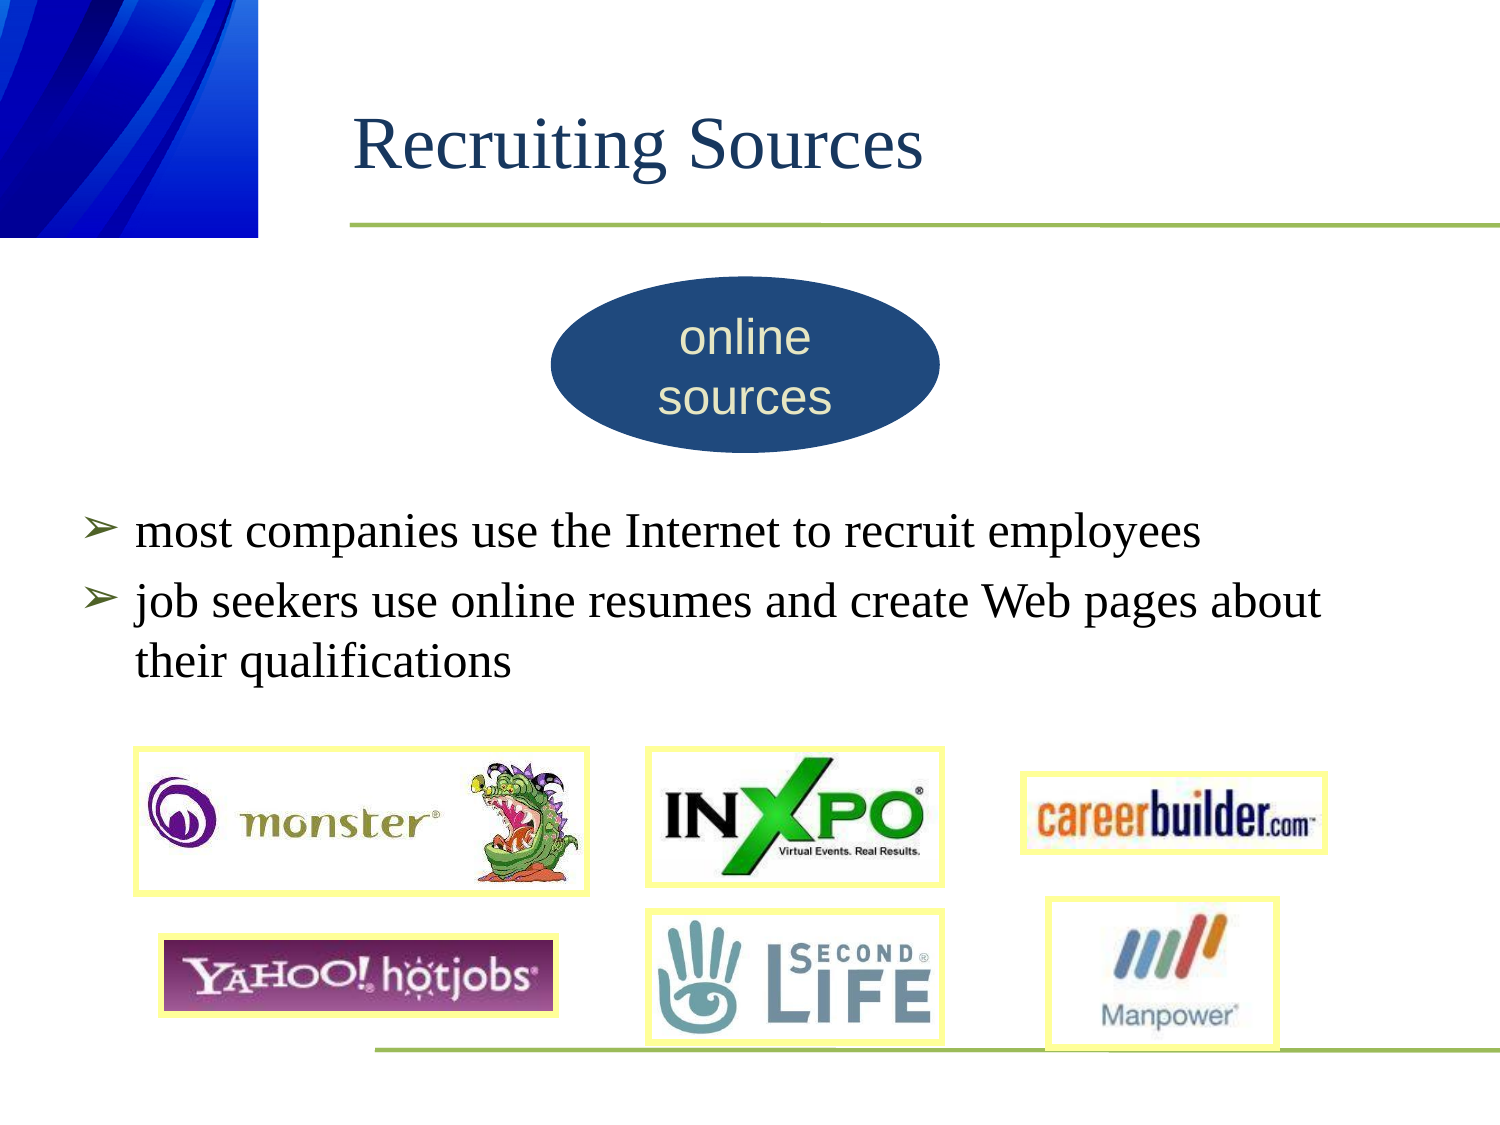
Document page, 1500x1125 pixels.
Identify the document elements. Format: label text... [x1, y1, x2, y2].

picture [651, 751, 940, 883]
picture [138, 751, 584, 891]
text_box most companies use the Internet to recruit employees job seekers use online resumes and create Web pages about their qualifications [64, 489, 1414, 728]
picture [0, 0, 259, 238]
picture [1051, 901, 1274, 1045]
picture [1026, 776, 1323, 850]
text_box online sources [551, 277, 940, 453]
picture [651, 914, 940, 1040]
title Recruiting Sources [337, 45, 1425, 233]
picture [163, 939, 554, 1012]
